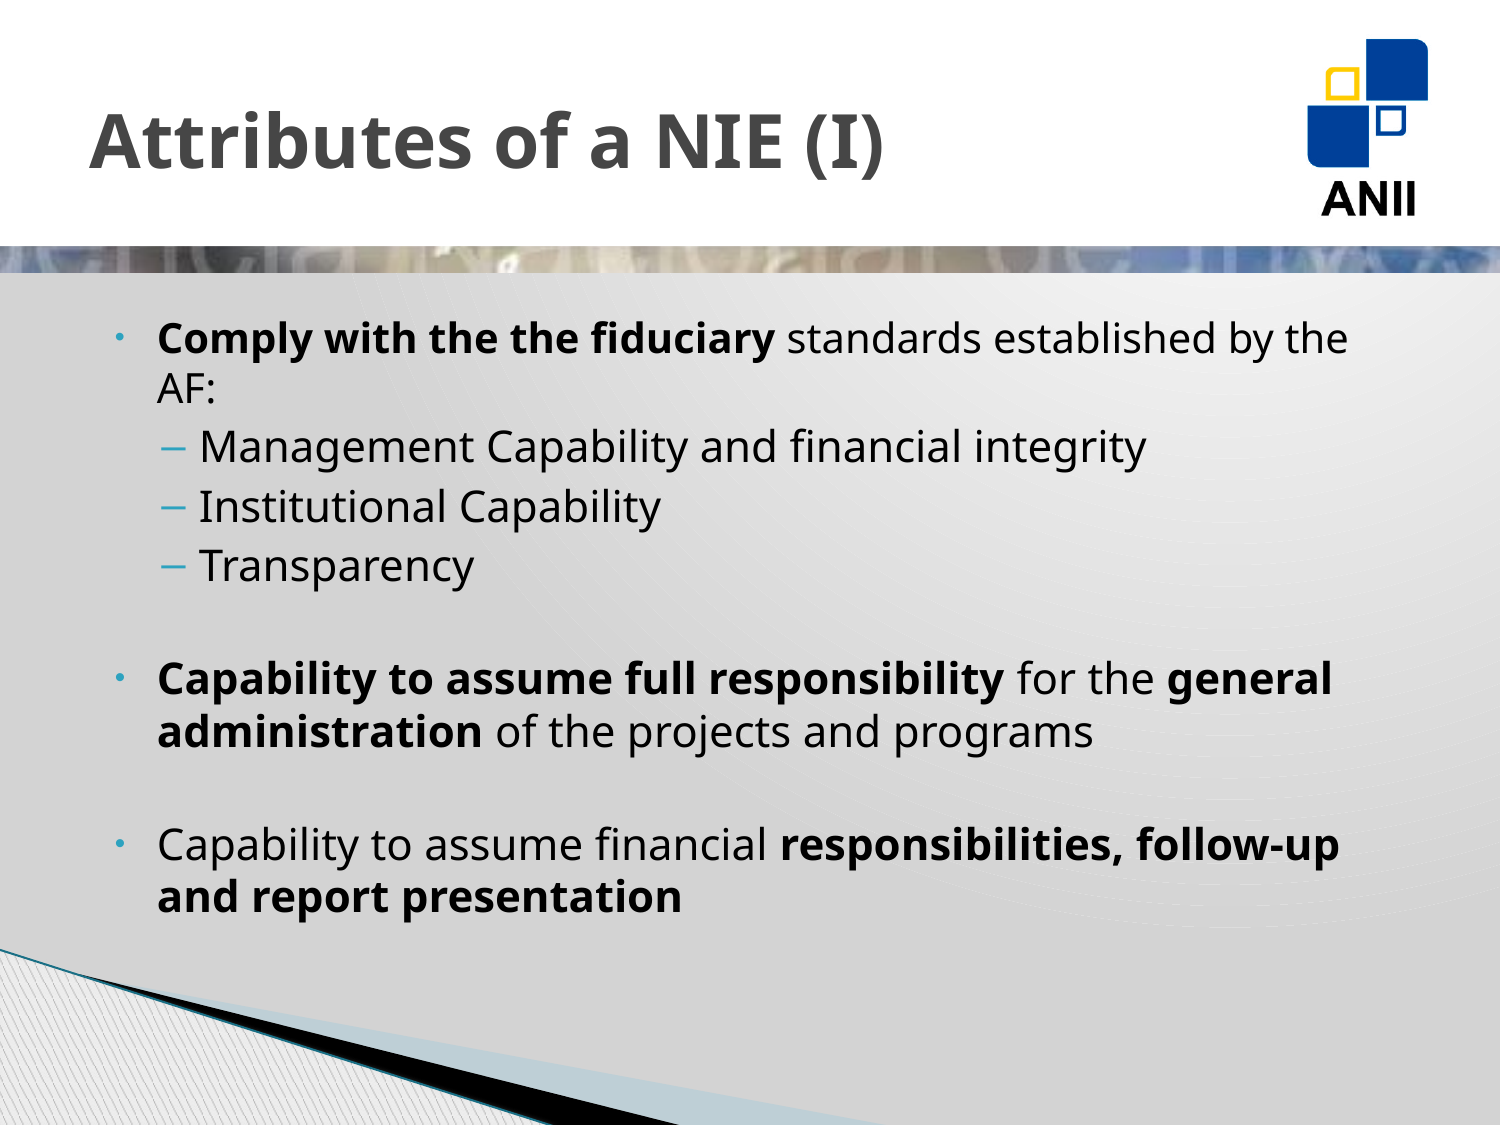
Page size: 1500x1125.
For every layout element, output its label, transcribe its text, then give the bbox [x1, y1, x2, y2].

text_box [0, 0, 1500, 274]
list Comply with the the fiduciary standards established by the AF: Management Capability and financial integrity Institutional Capability Transparency Capability to assume full responsibility for the general administration of the projects and programs Capability to assume financial responsibilities, follow-up and report presentation [81, 304, 1433, 1048]
